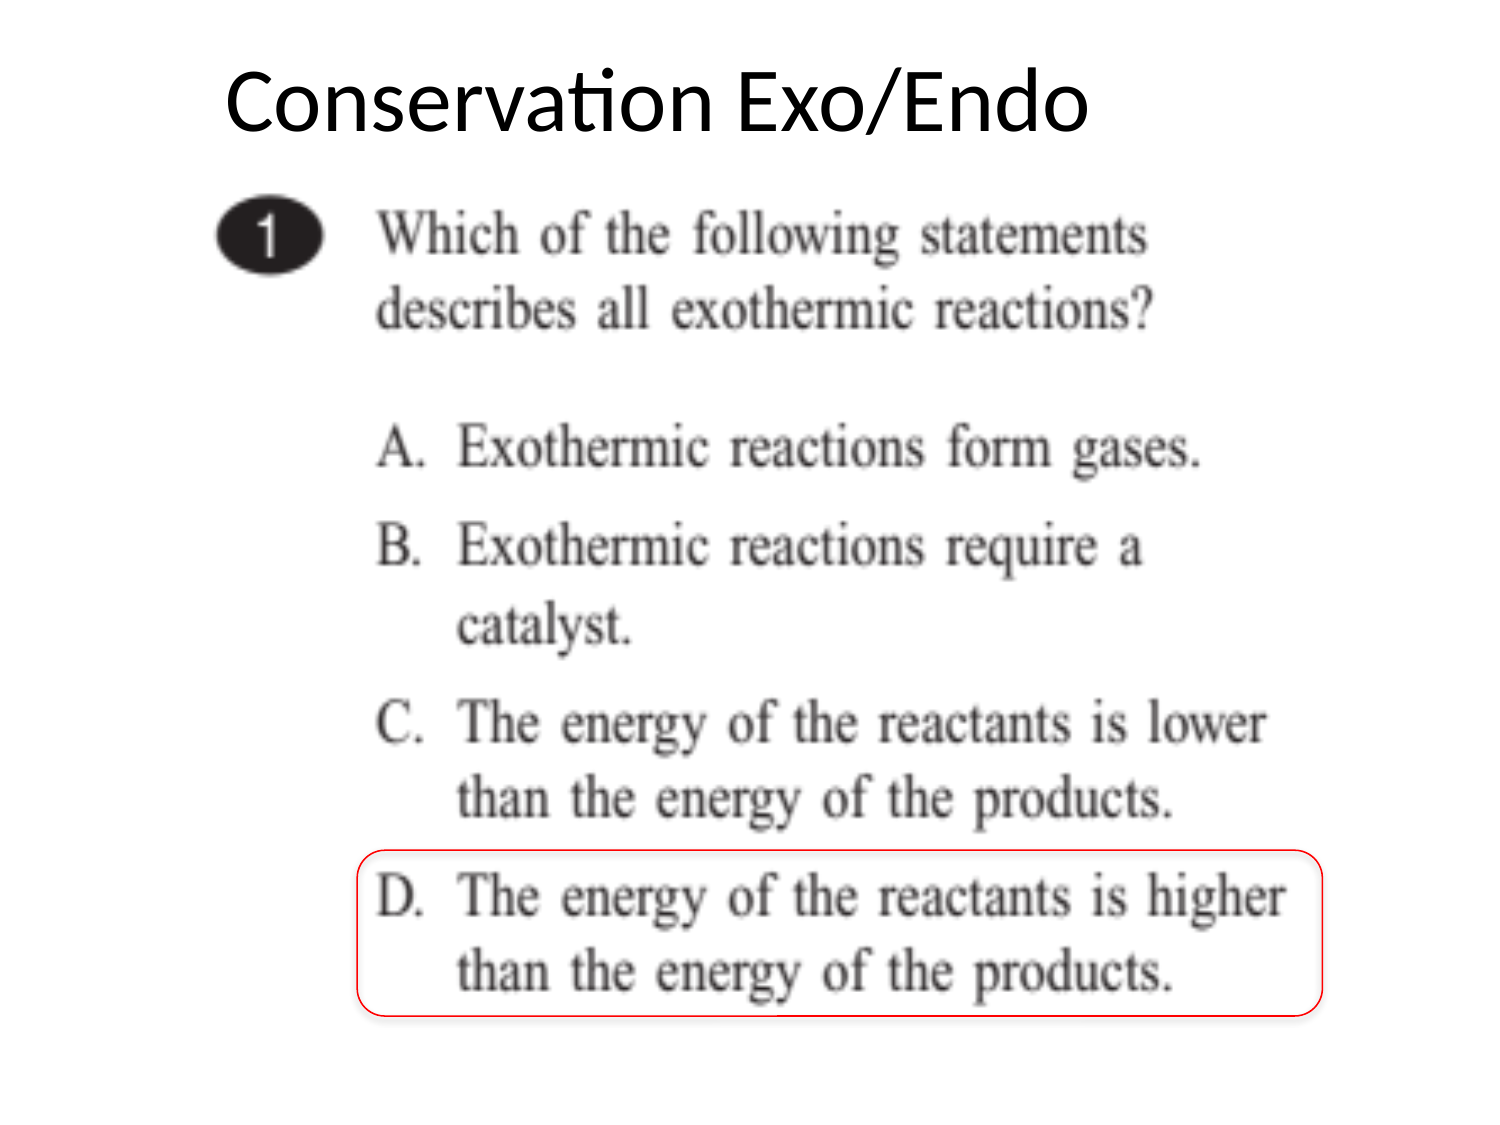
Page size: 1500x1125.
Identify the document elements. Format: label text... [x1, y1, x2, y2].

title Conservation Exo/Endo [75, 0, 1425, 187]
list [74, 188, 1426, 1052]
